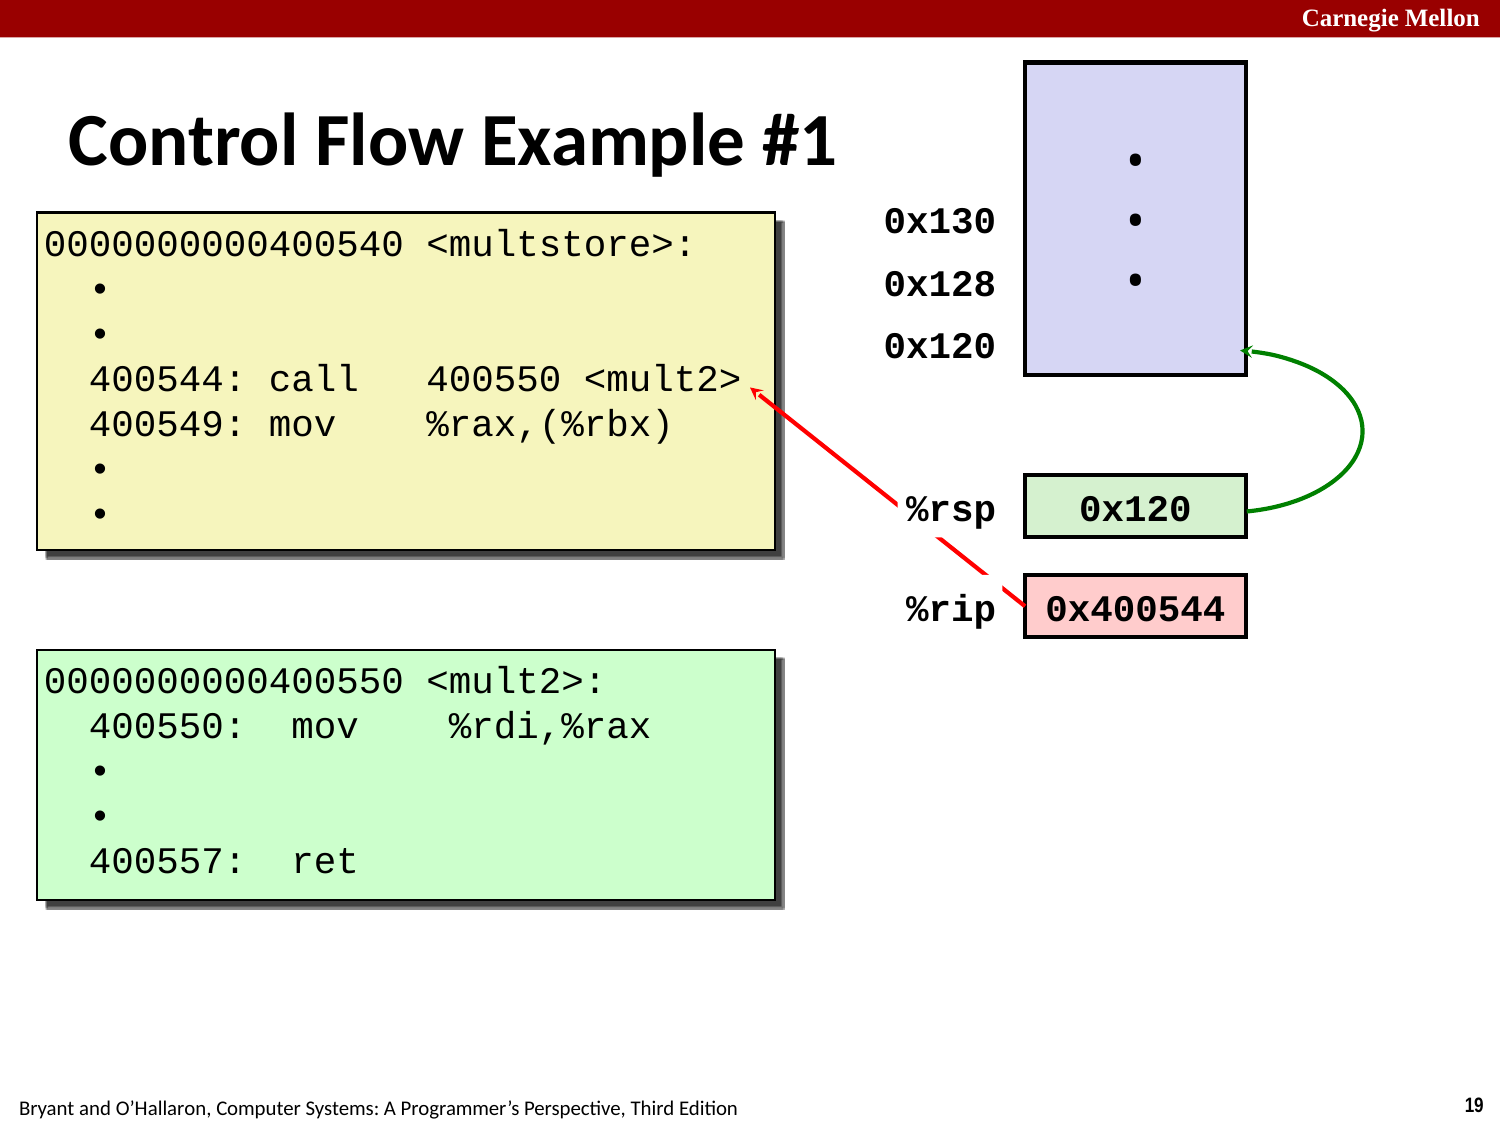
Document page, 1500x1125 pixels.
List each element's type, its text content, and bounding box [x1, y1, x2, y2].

text_box 0x130 [874, 187, 1003, 250]
text_box 0x120 [1029, 474, 1246, 538]
text_box 0x120 [874, 313, 1003, 375]
text_box %rip [897, 615, 1003, 638]
text_box • • • [1025, 62, 1246, 375]
text_box 0x128 [874, 250, 1003, 313]
title Control Flow Example #1 [62, 41, 1438, 230]
text_box 0000000000400550 <mult2>: 400550: mov %rdi,%rax • • 400557: ret [37, 650, 775, 900]
text_box 0x400544 [1025, 574, 1246, 638]
text_box [1225, 345, 1363, 512]
text_box 0000000000400540 <multstore>: • • 400544: call 400550 <mult2> 400549: mov %rax,(%rbx) • • [37, 212, 775, 550]
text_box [749, 387, 1026, 607]
